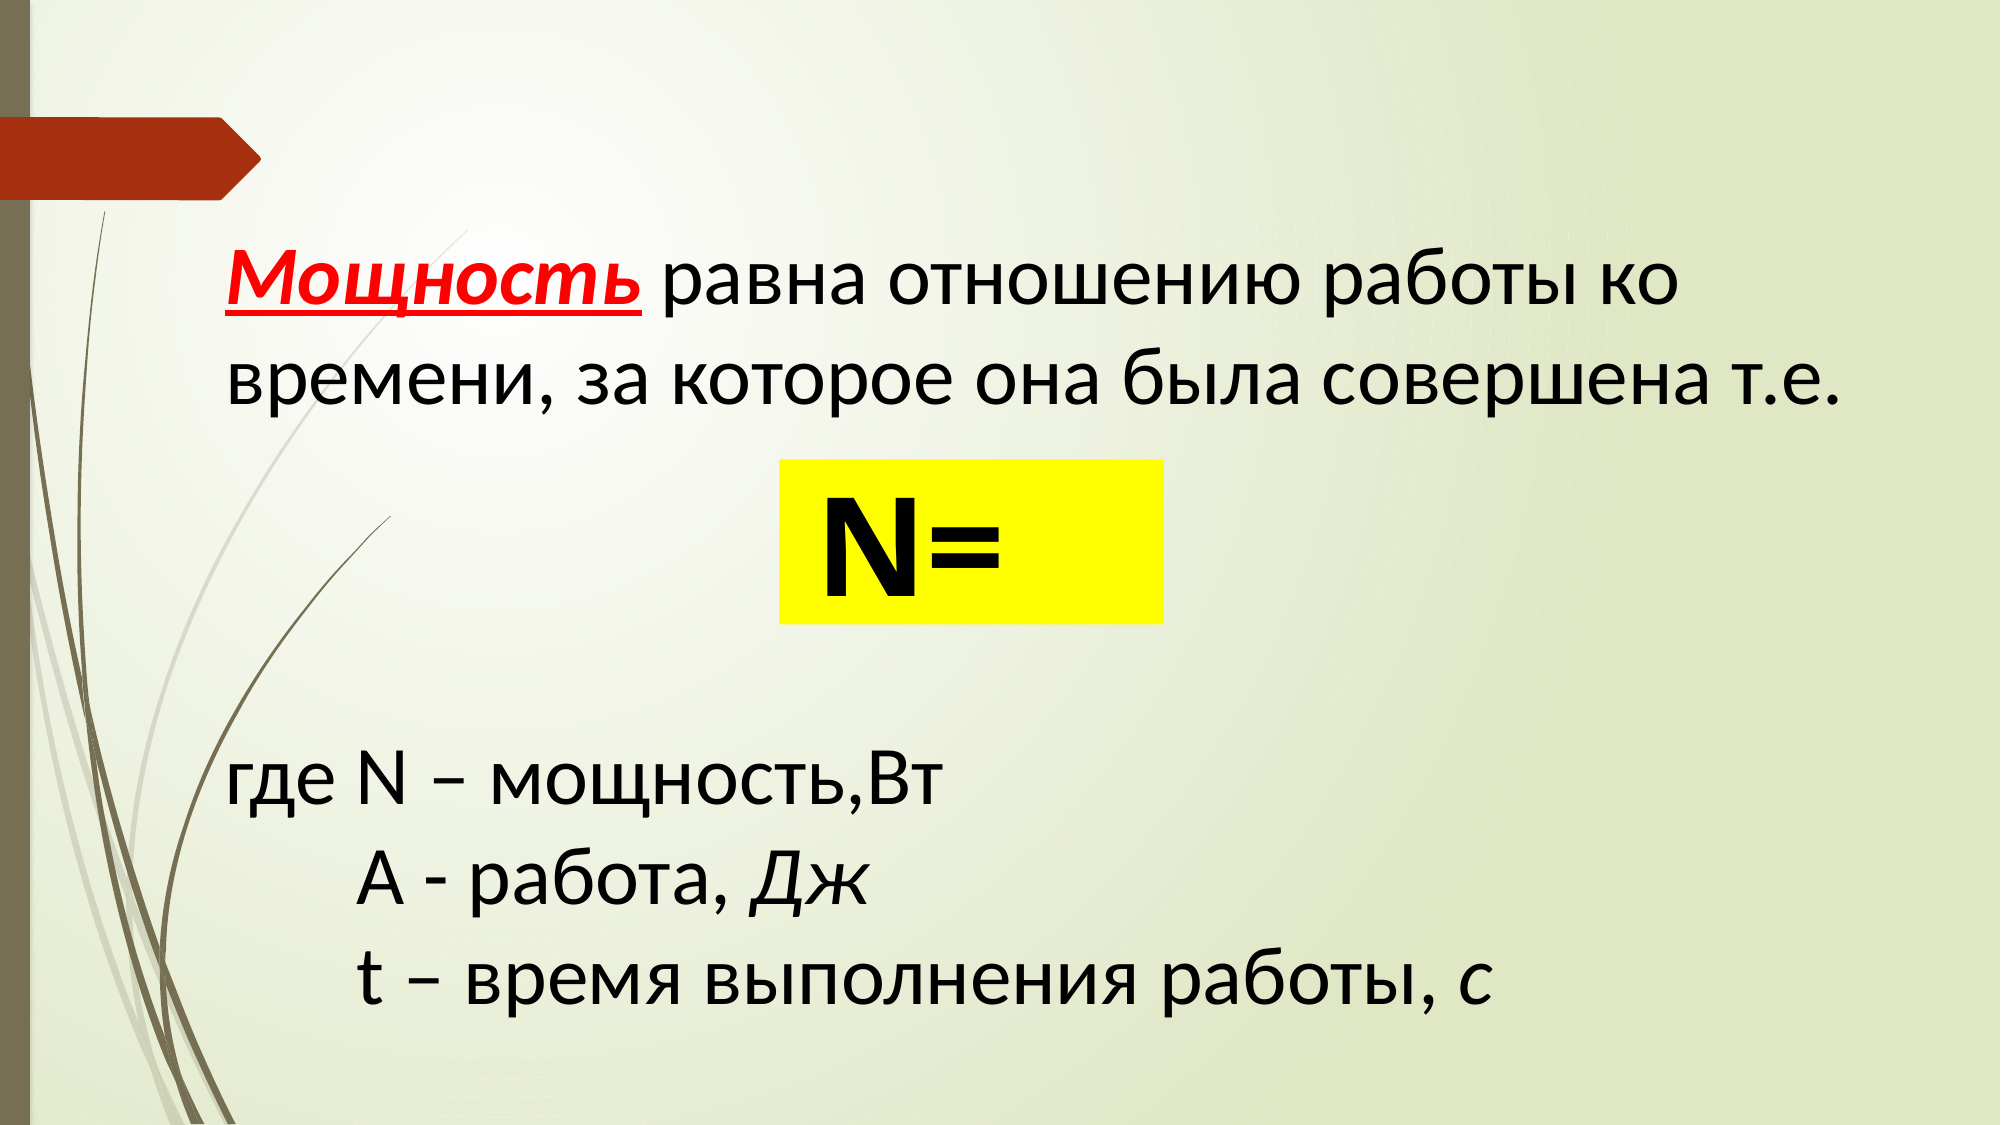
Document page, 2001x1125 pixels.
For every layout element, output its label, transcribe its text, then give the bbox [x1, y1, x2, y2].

text_box Мощность равна отношению работы ко времени, за которое она была совершена т.е. где N – мощность,Вт A - работа, Дж t – время выполнения работы, с [210, 214, 1928, 1029]
